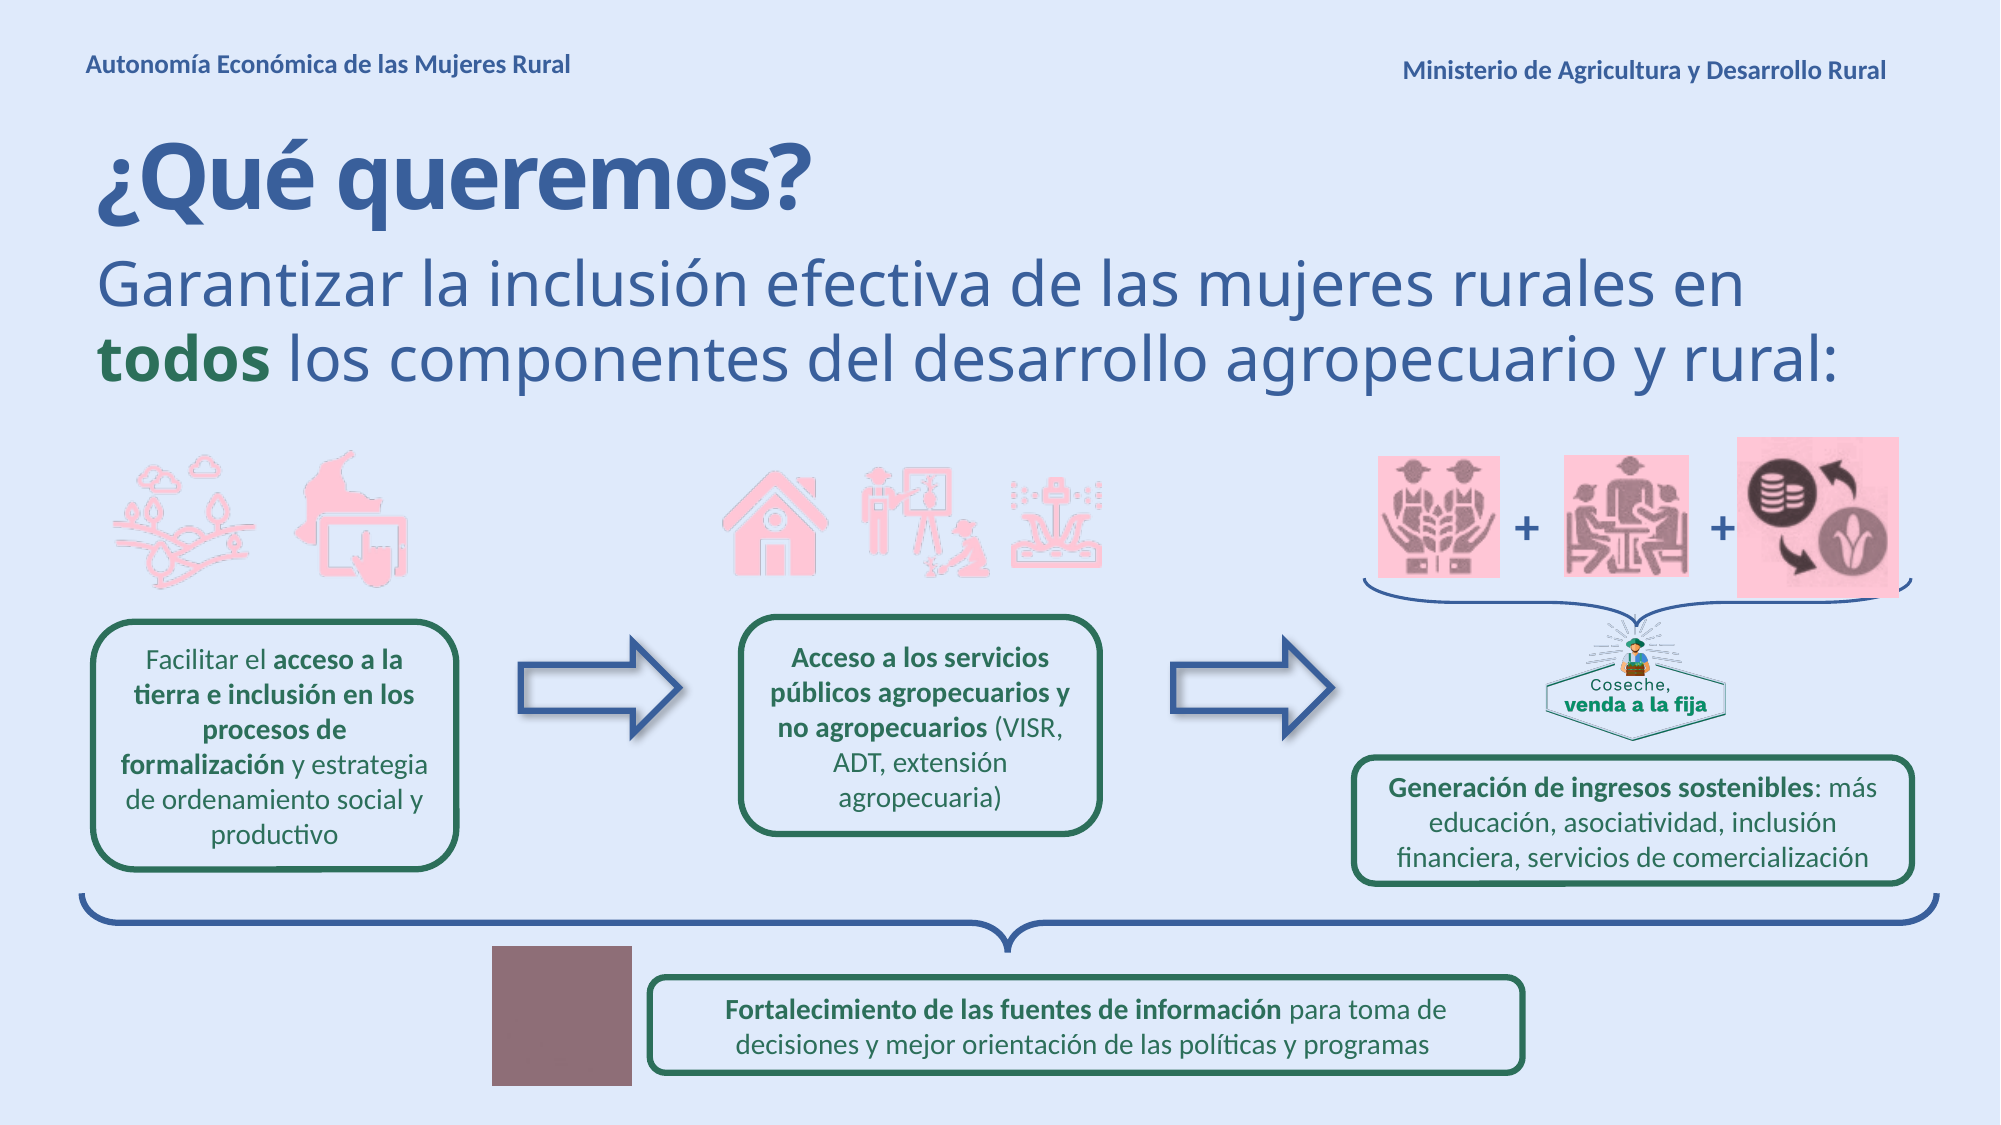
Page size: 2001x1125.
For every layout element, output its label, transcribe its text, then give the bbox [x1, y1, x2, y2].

text_box [1172, 639, 1333, 737]
text_box Facilitar el acceso a la tierra e inclusión en los procesos de formalización y estrategia de ordenamiento social y productivo [92, 620, 458, 871]
text_box ¿Qué queremos? [81, 110, 1536, 236]
text_box Ministerio de Agricultura y Desarrollo Rural [1387, 44, 1902, 93]
text_box [519, 639, 681, 737]
picture [1378, 456, 1500, 578]
picture [491, 946, 632, 1086]
picture [112, 449, 257, 594]
picture [709, 436, 1102, 608]
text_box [1364, 486, 1911, 741]
picture [274, 443, 433, 602]
picture [1563, 455, 1689, 577]
text_box Generación de ingresos sostenibles: más educación, asociatividad, inclusión financiera, servicios de comercialización [1352, 756, 1914, 885]
text_box Autonomía Económica de las Mujeres Rural [70, 38, 593, 86]
text_box [81, 893, 1938, 953]
text_box Fortalecimiento de las fuentes de información para toma de decisiones y mejor orientación de las políticas y programas [648, 976, 1524, 1074]
text_box Acceso a los servicios públicos agropecuarios y no agropecuarios (VISR, ADT, extensión agropecuaria) [739, 615, 1101, 836]
picture [1737, 436, 1899, 598]
text_box Garantizar la inclusión efectiva de las mujeres rurales en todos los componentes del desarrollo agropecuario y rural: [81, 236, 1907, 402]
